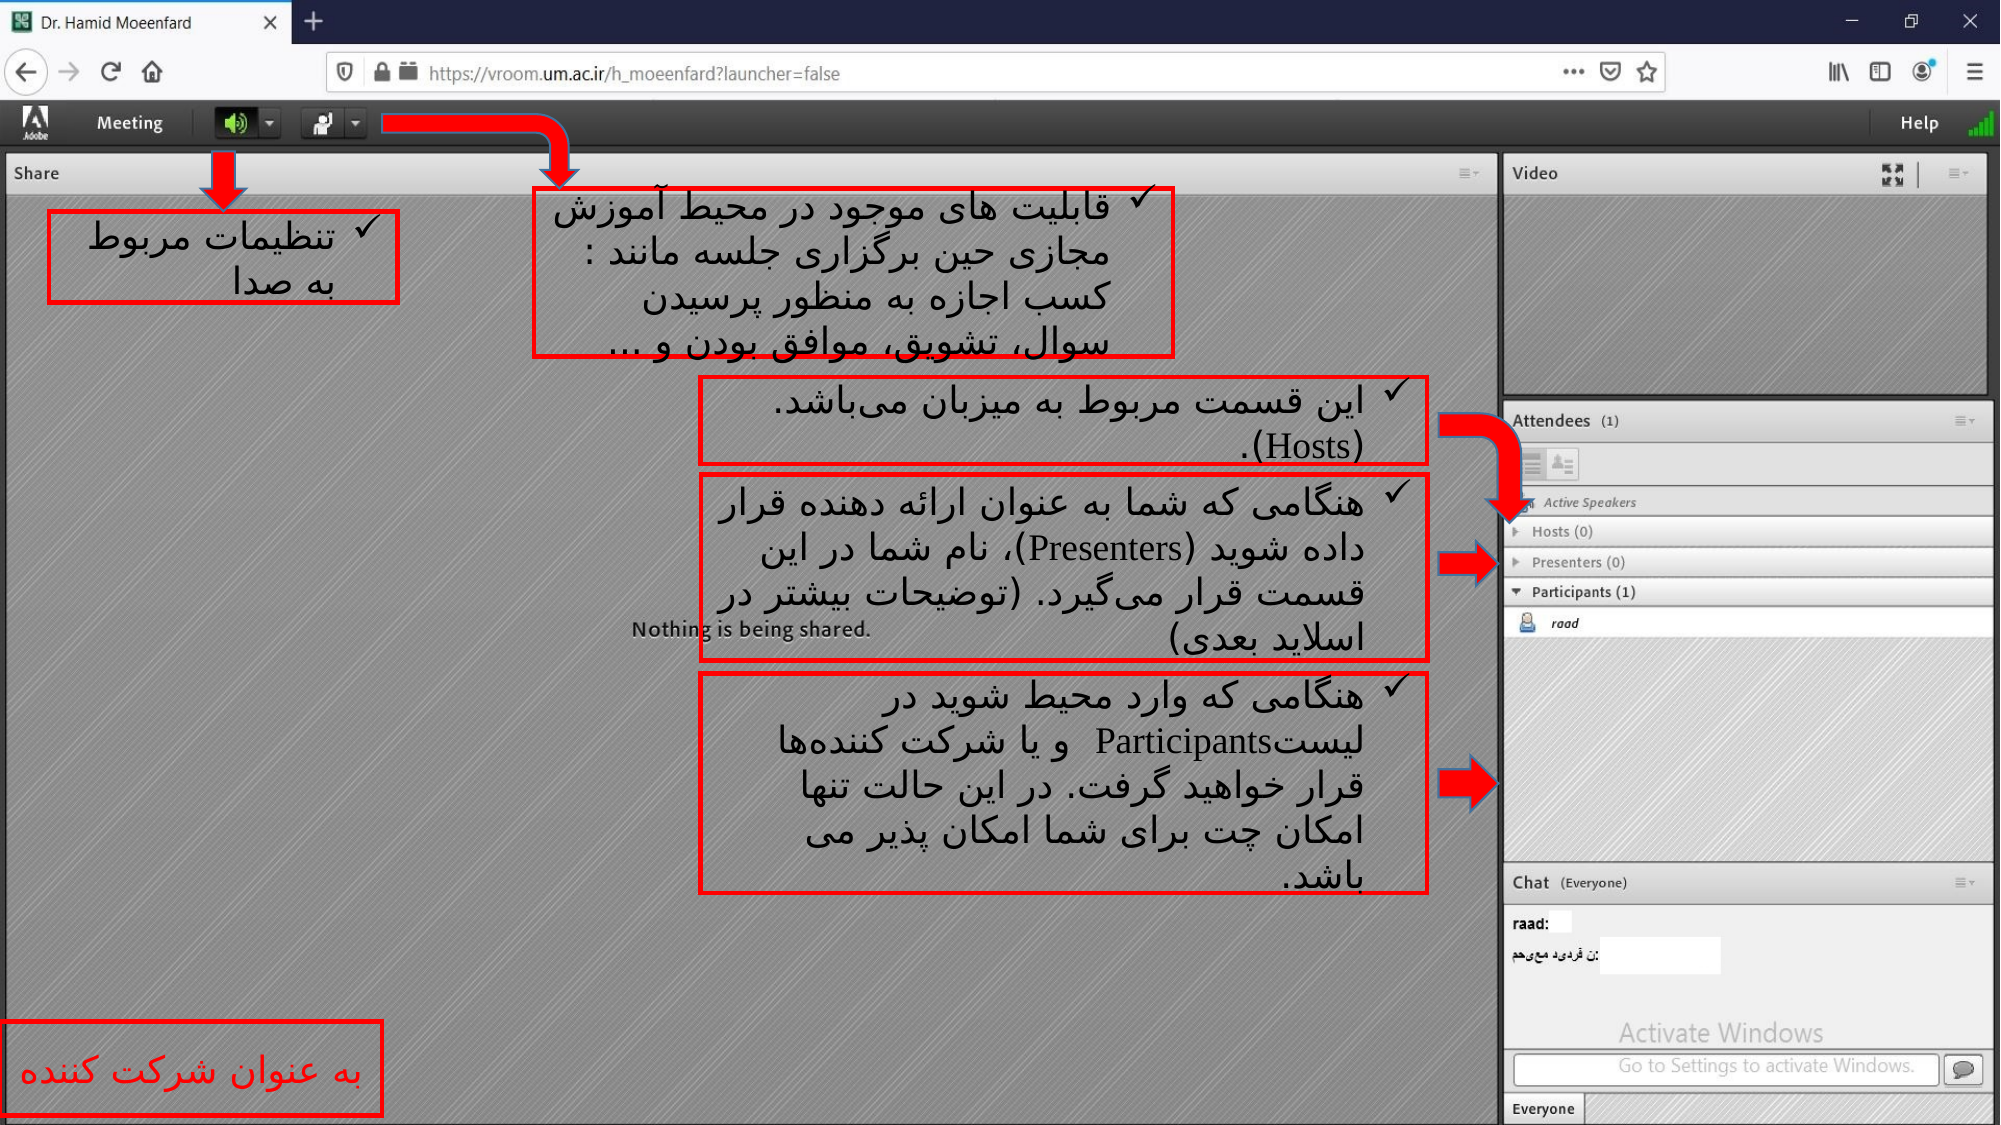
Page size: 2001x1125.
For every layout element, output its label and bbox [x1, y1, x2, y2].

text_box [382, 114, 1174, 357]
text_box [700, 673, 1499, 893]
list [0, 0, 2000, 1125]
text_box [48, 151, 382, 303]
